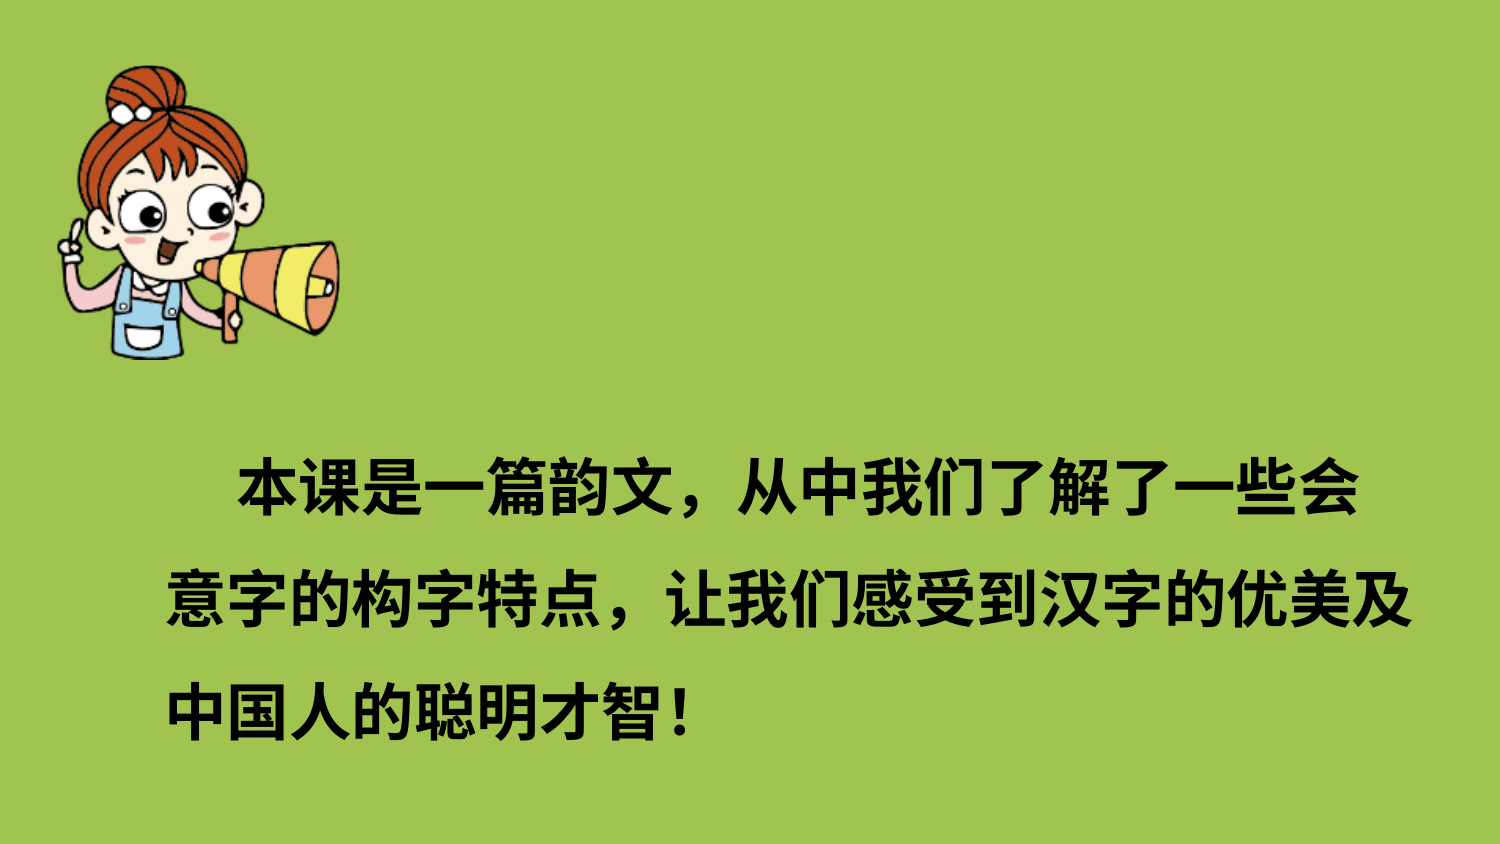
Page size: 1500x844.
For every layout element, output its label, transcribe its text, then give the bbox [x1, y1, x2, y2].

picture [57, 65, 340, 360]
text_box 本课是一篇韵文，从中我们了解了一些会 意字的构字特点，让我们感受到汉字的优美及 中国人的聪明才智！ [153, 405, 1426, 754]
